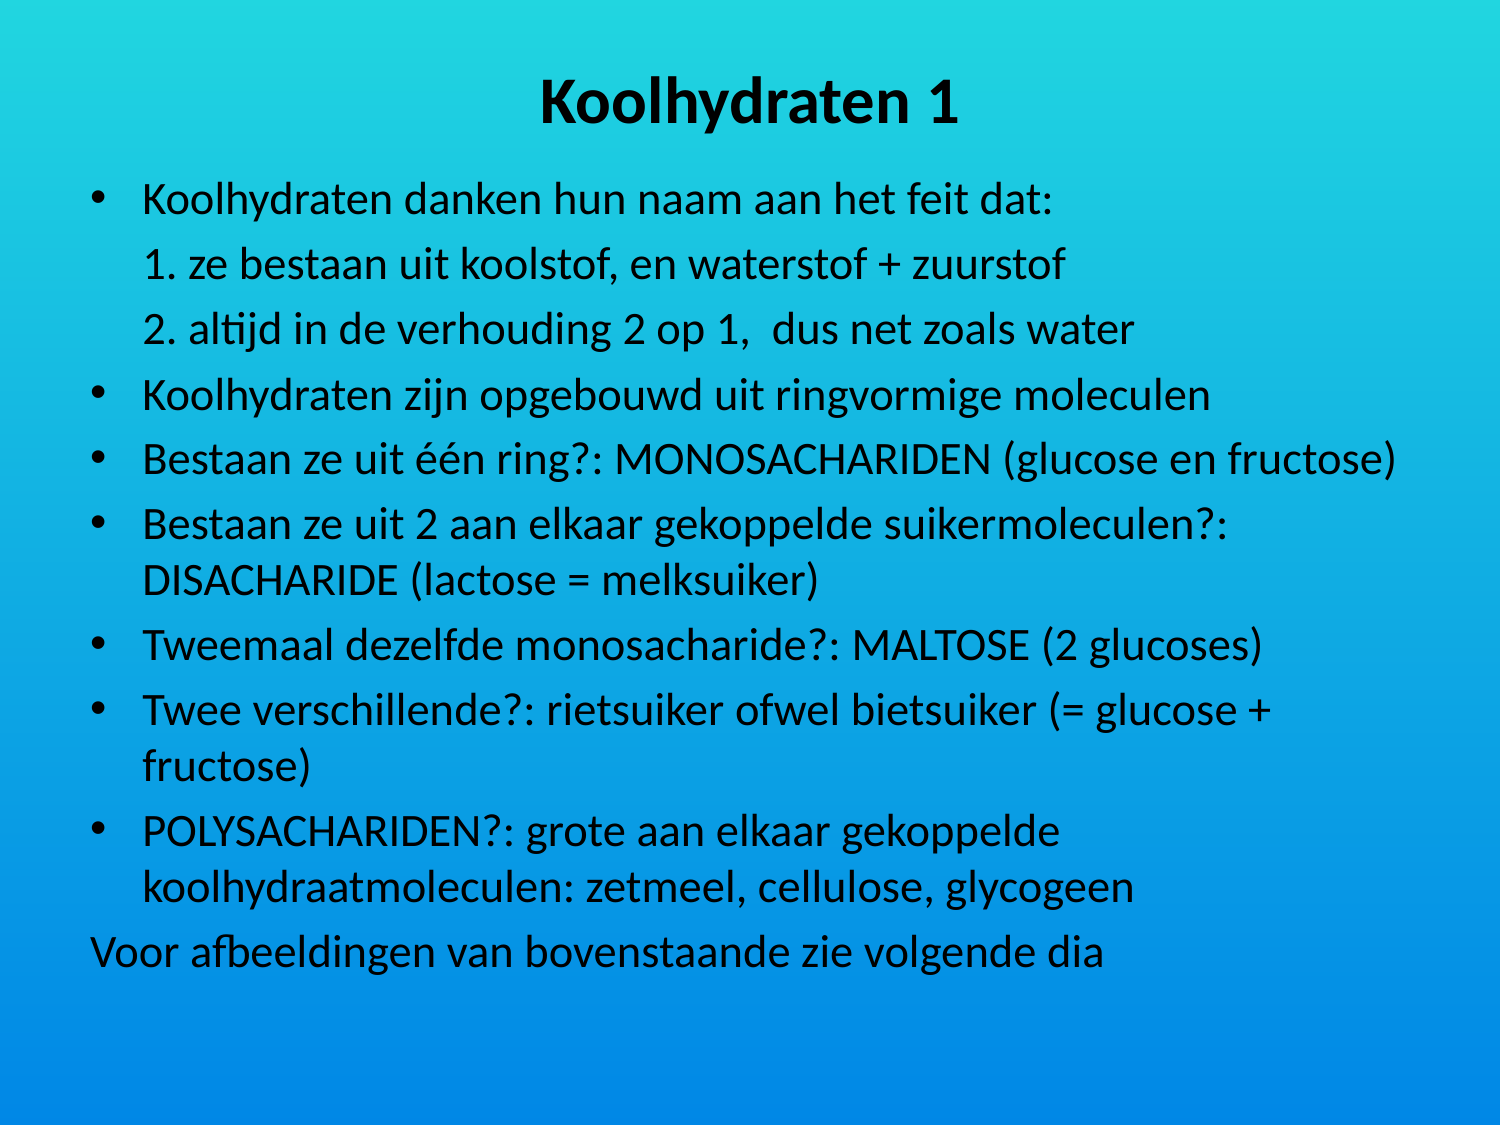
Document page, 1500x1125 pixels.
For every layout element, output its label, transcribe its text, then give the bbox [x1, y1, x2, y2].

title Koolhydraten 1 [75, 45, 1425, 149]
list Koolhydraten danken hun naam aan het feit dat: 1. ze bestaan uit koolstof, en waterstof + zuurstof 2. altijd in de verhouding 2 op 1, dus net zoals water Koolhydraten zijn opgebouwd uit ringvormige moleculen Bestaan ze uit één ring?: MONOSACHARIDEN (glucose en fructose) Bestaan ze uit 2 aan elkaar gekoppelde suikermoleculen?: DISACHARIDE (lactose = melksuiker) Tweemaal dezelfde monosacharide?: MALTOSE (2 glucoses) Twee verschillende?: rietsuiker ofwel bietsuiker (= glucose + fructose) POLYSACHARIDEN?: grote aan elkaar gekoppelde koolhydraatmoleculen: zetmeel, cellulose, glycogeen Voor afbeeldingen van bovenstaande zie volgende dia [75, 160, 1425, 1047]
